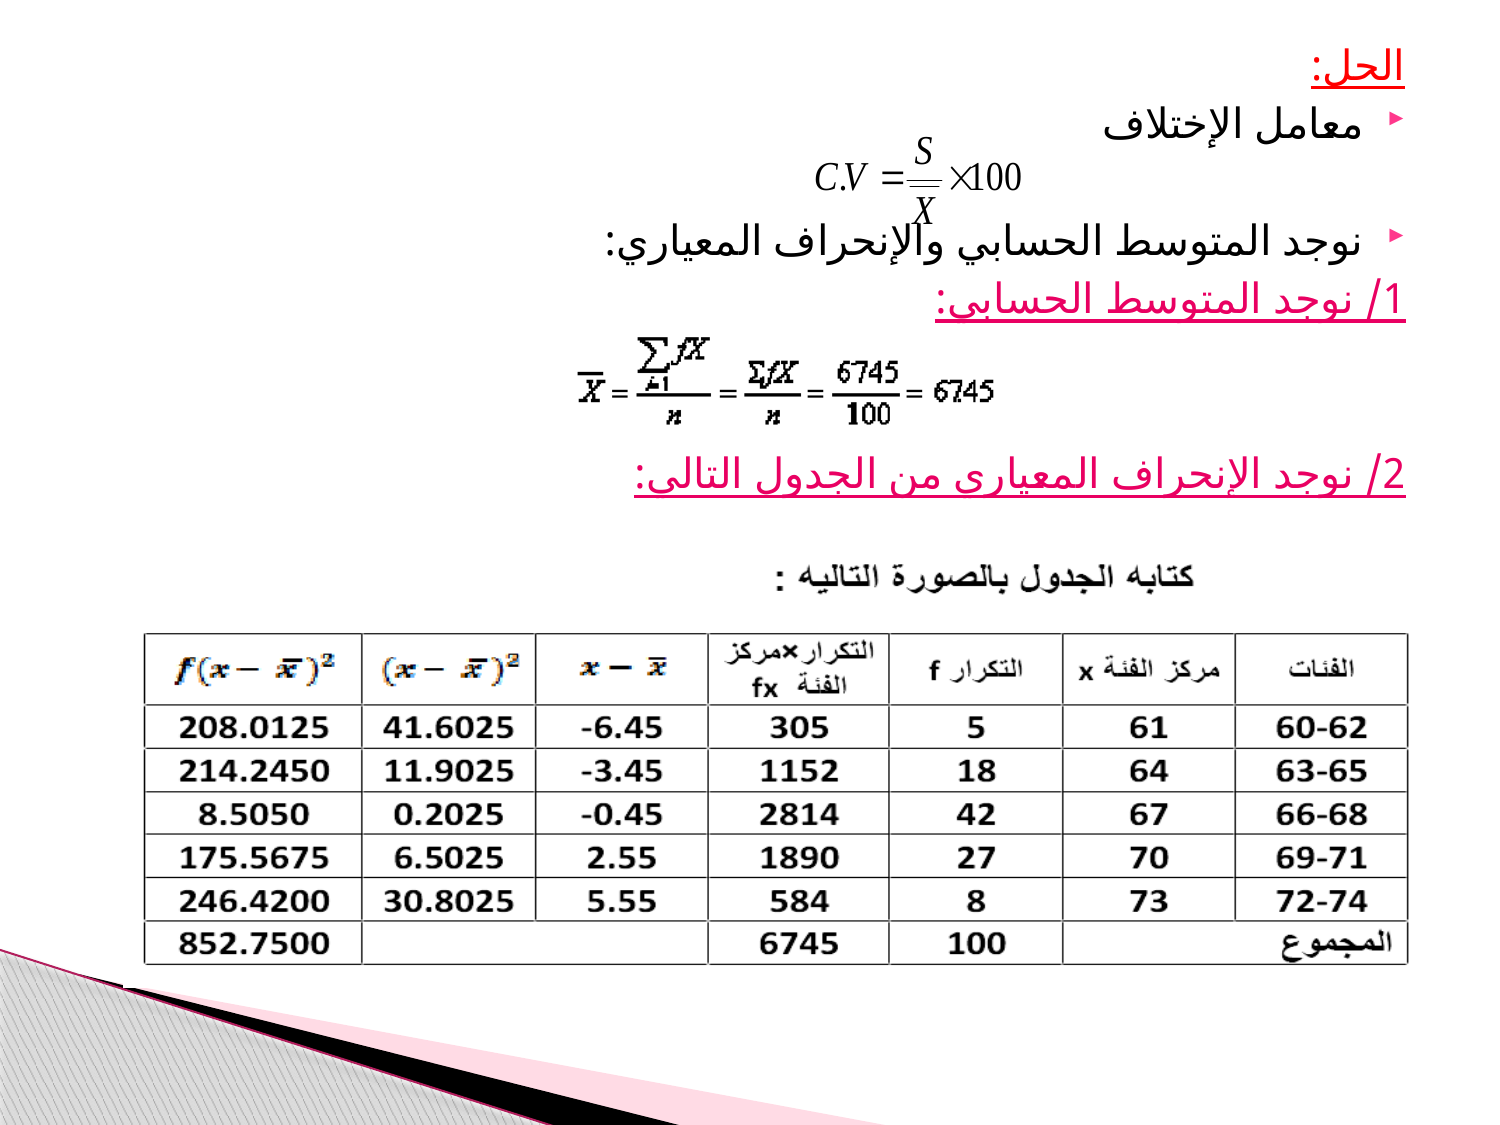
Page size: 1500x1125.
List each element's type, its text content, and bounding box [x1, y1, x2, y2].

list الحل: معامل الإختلاف نوجد المتوسط الحسابي والإنحراف المعياري: 1/ نوجد المتوسط الحسابي: 2/ نوجد الإنحراف المعياري من الجدول التالي: [88, 30, 1439, 950]
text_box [123, 562, 1424, 988]
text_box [773, 125, 1029, 232]
picture [560, 325, 1011, 428]
